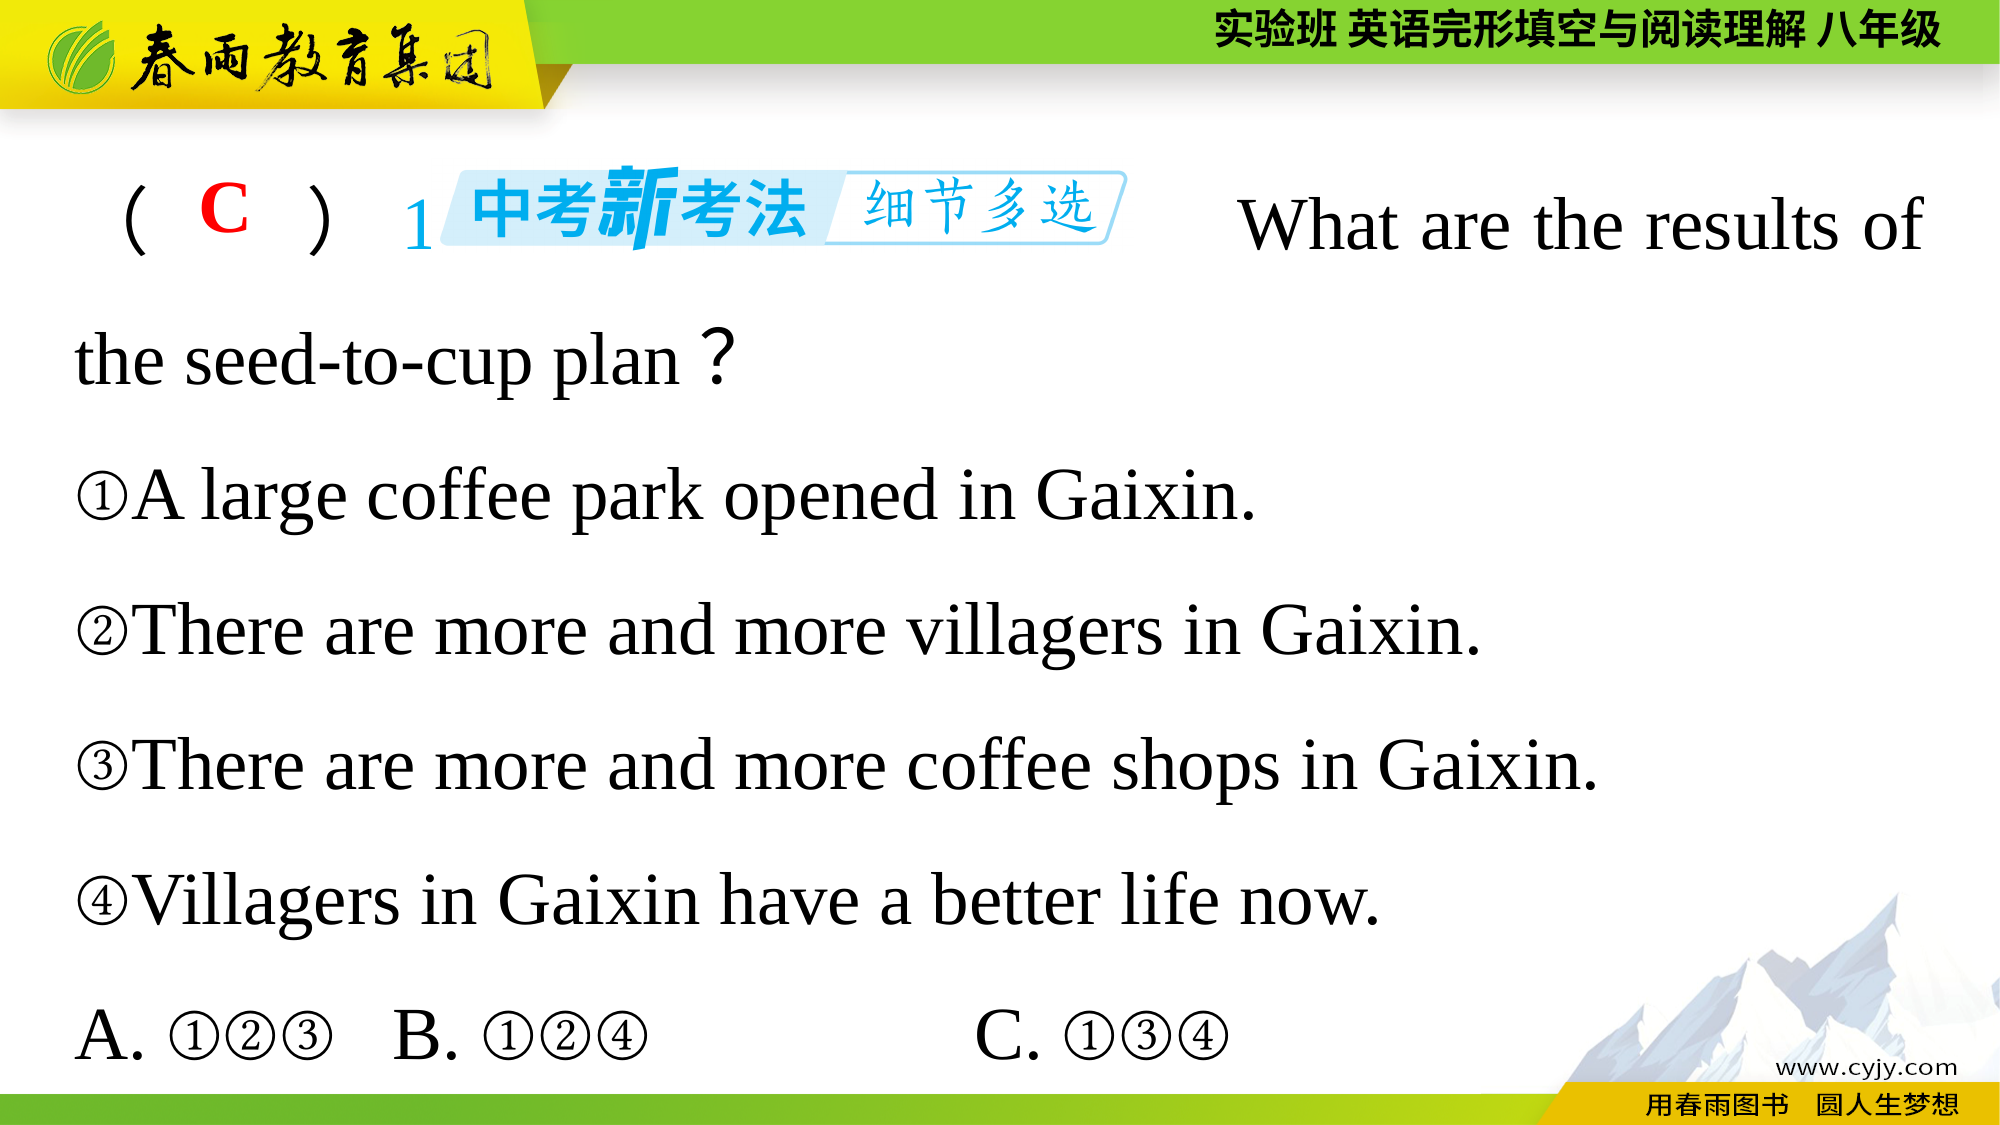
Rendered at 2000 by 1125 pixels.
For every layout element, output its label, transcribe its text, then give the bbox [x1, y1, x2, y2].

list （ ）1. What are the results of the seed-to-cup plan？ ①A large coffee park opened in Gaixin. ②There are more and more villagers in Gaixin. ③There are more and more coffee shops in Gaixin. ④Villagers in Gaixin have a better life now. A. ①②③ B. ①②④ C. ①③④ [59, 122, 1944, 1092]
picture [0, 0, 2000, 1125]
text_box C [183, 149, 268, 255]
